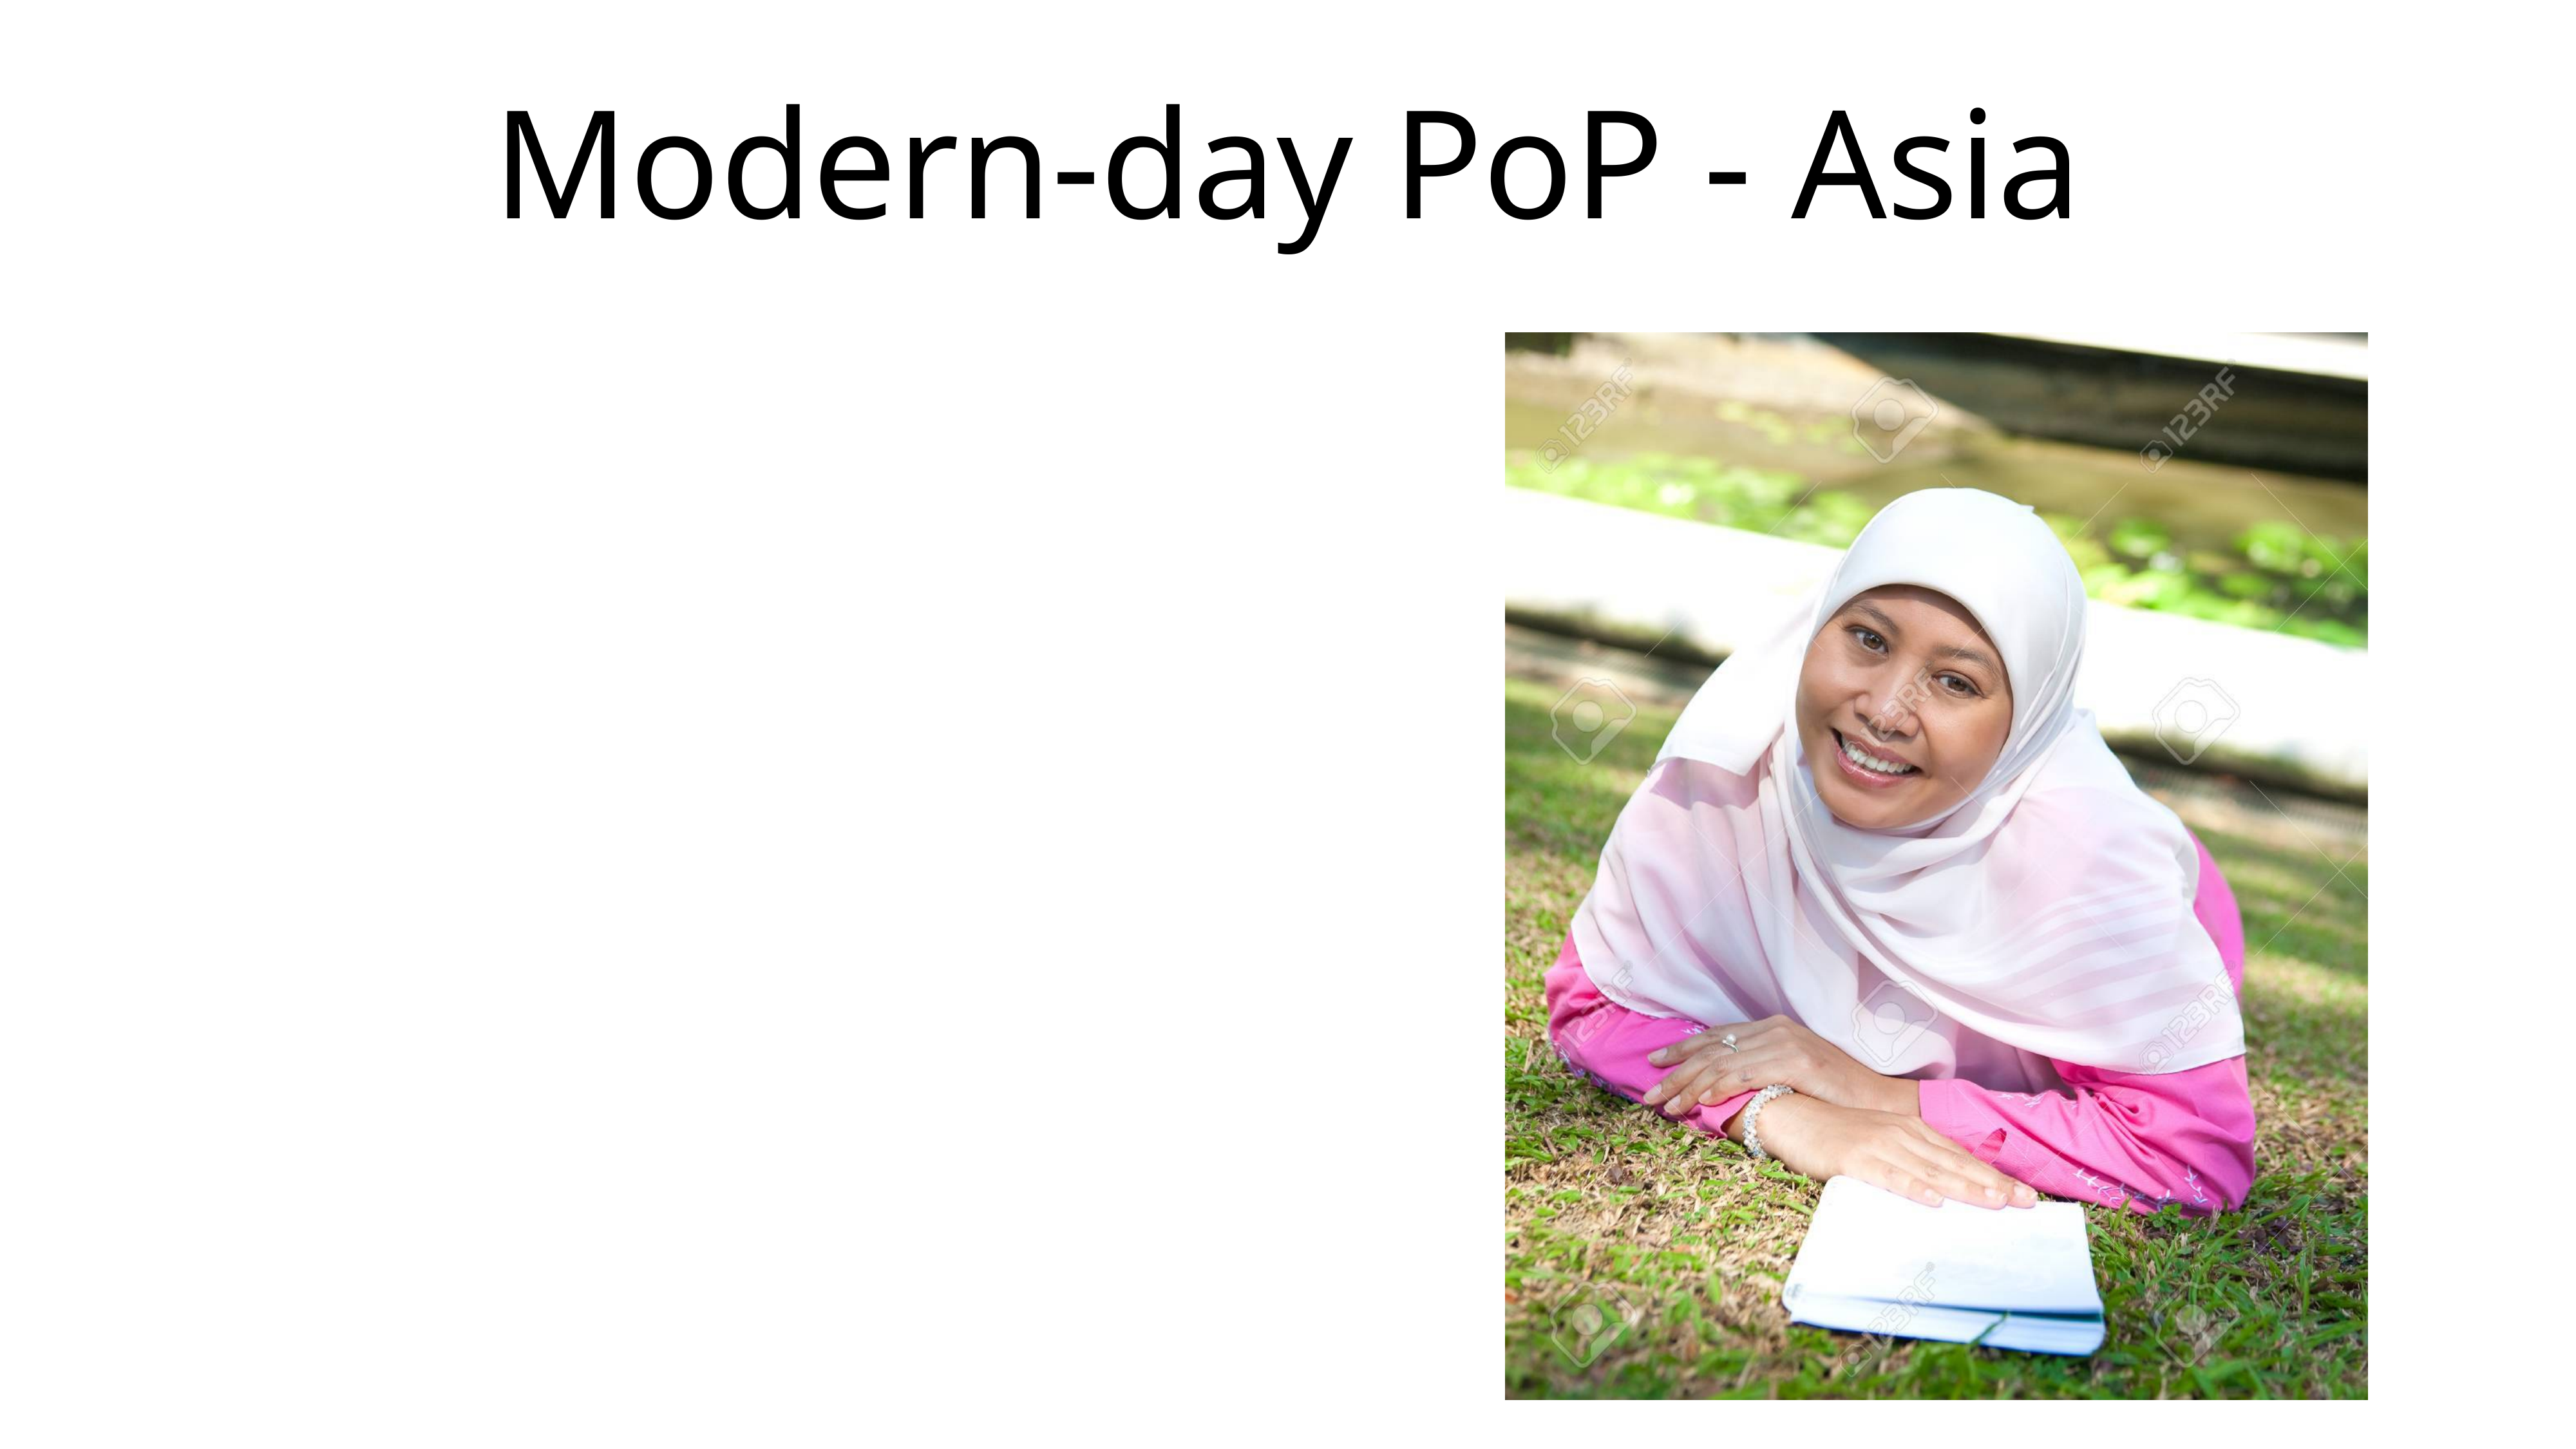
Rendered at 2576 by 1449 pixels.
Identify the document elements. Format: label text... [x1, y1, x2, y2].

picture [1505, 332, 2369, 1400]
title Modern-day PoP - Asia [178, 37, 2398, 279]
